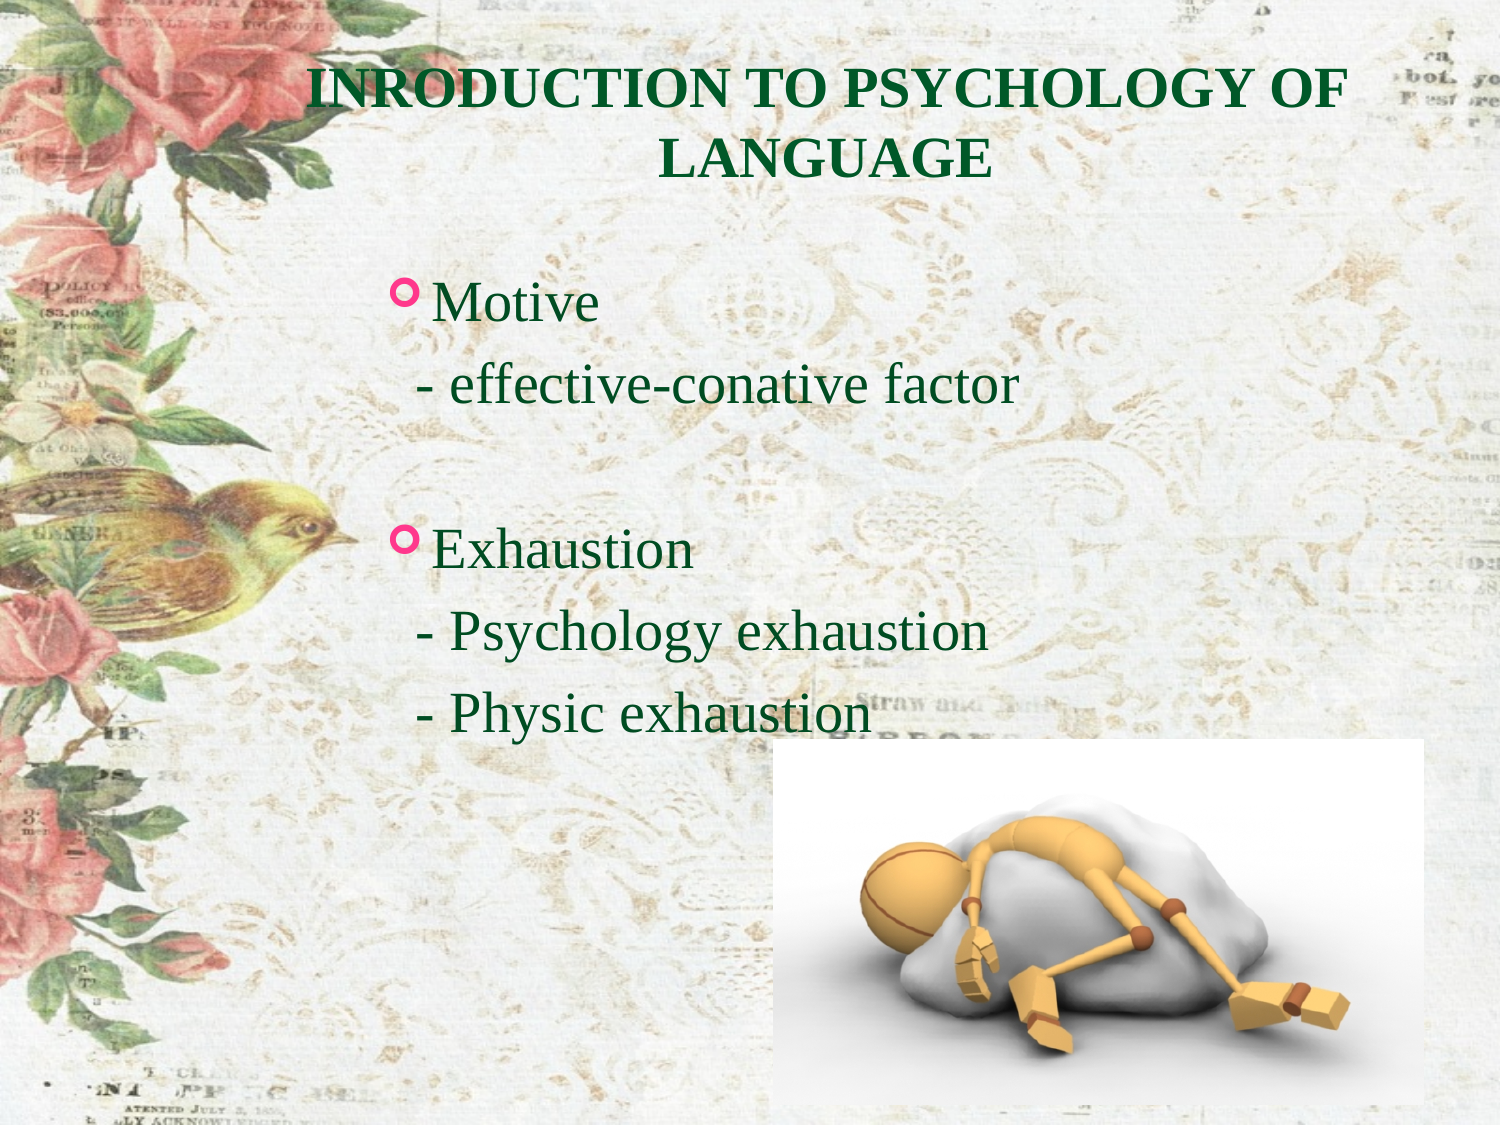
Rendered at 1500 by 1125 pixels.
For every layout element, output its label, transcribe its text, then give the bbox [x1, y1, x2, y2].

title Inroduction to psychology of language [253, 30, 1400, 197]
list Motive - effective-conative factor Exhaustion - Psychology exhaustion - Physic exhaustion [371, 255, 1164, 1024]
picture [0, 0, 1500, 1125]
